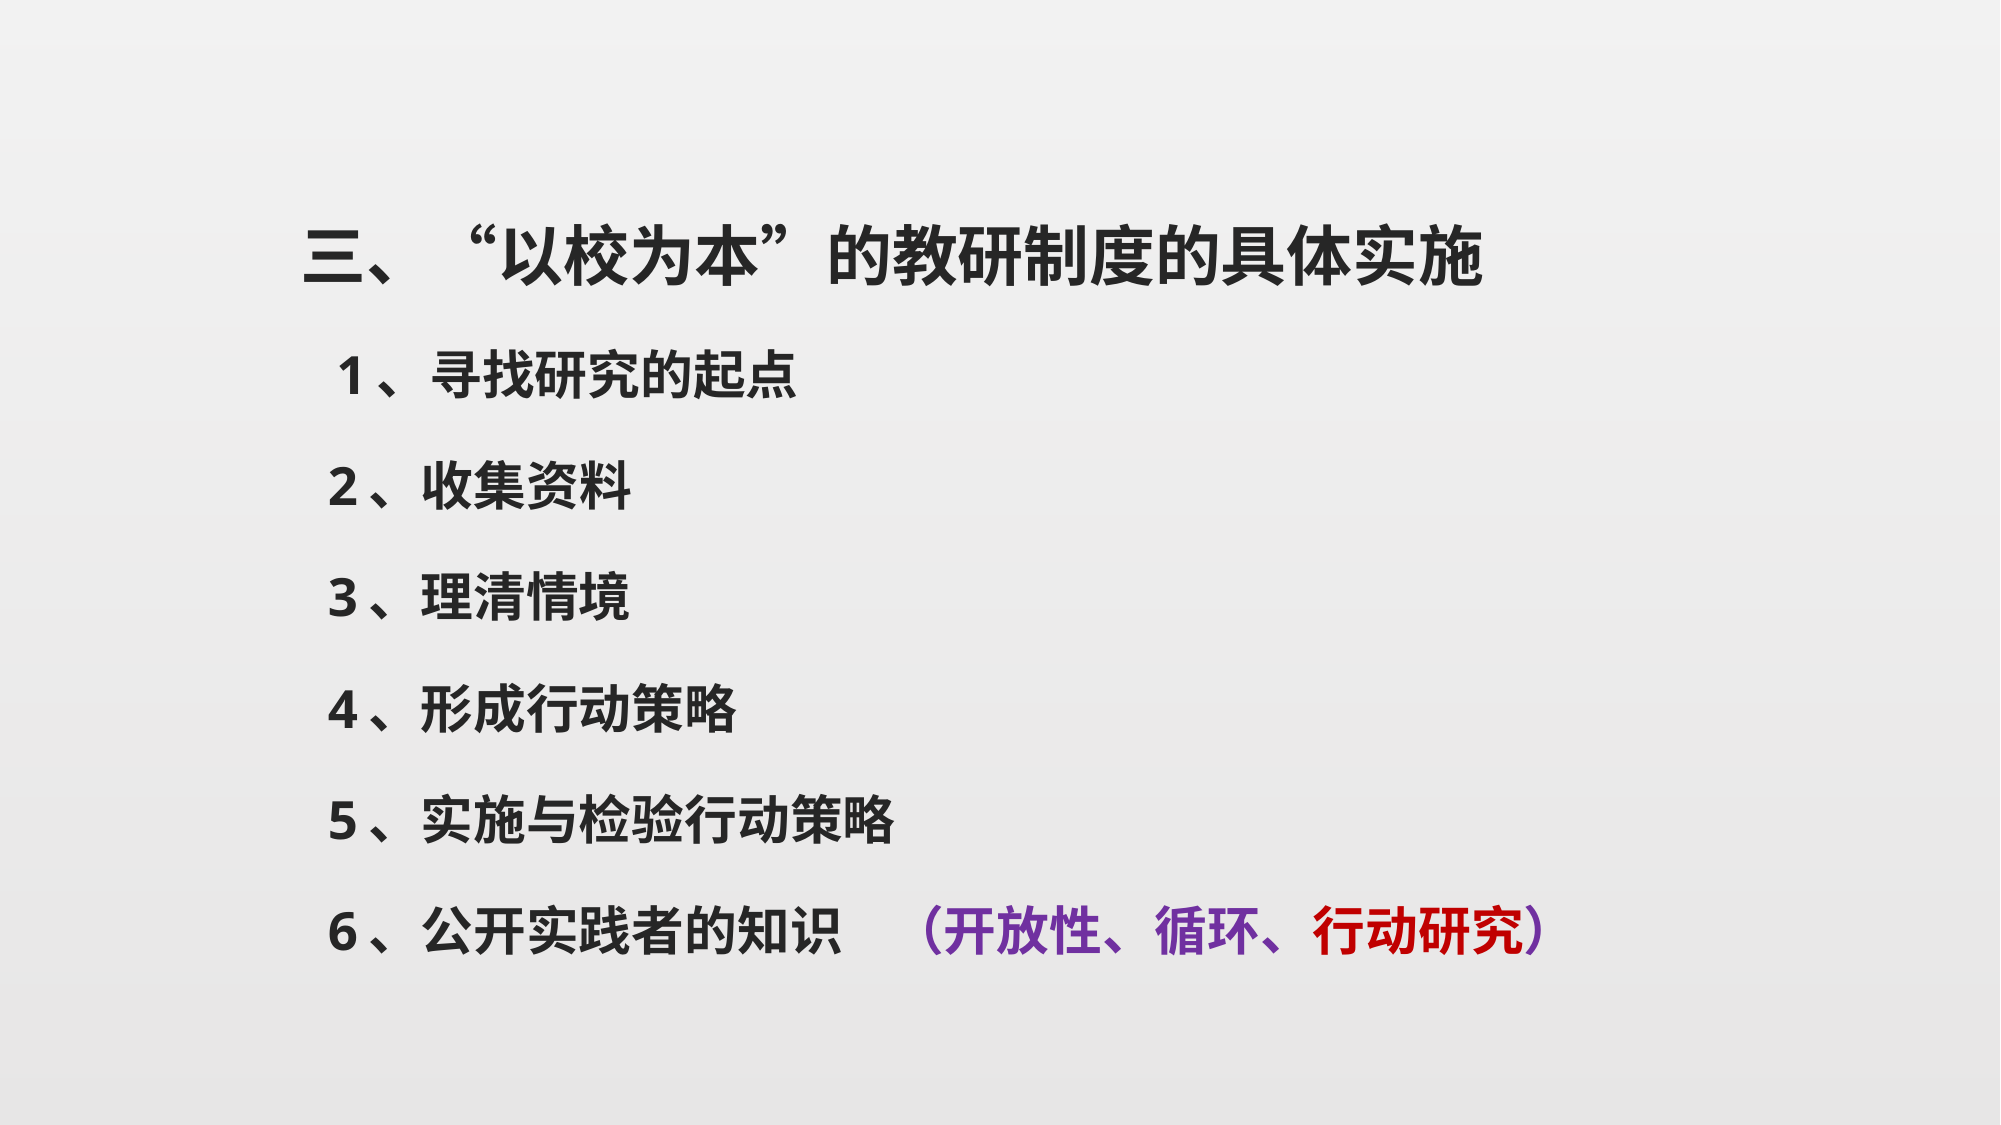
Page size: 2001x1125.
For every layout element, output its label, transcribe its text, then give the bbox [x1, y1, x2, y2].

list 三、“以校为本”的教研制度的具体实施 1、寻找研究的起点 2、收集资料 3、理清情境 4、形成行动策略 5、实施与检验行动策略 6、公开实践者的知识 （开放性、循环、行动研究） [280, 165, 1761, 985]
